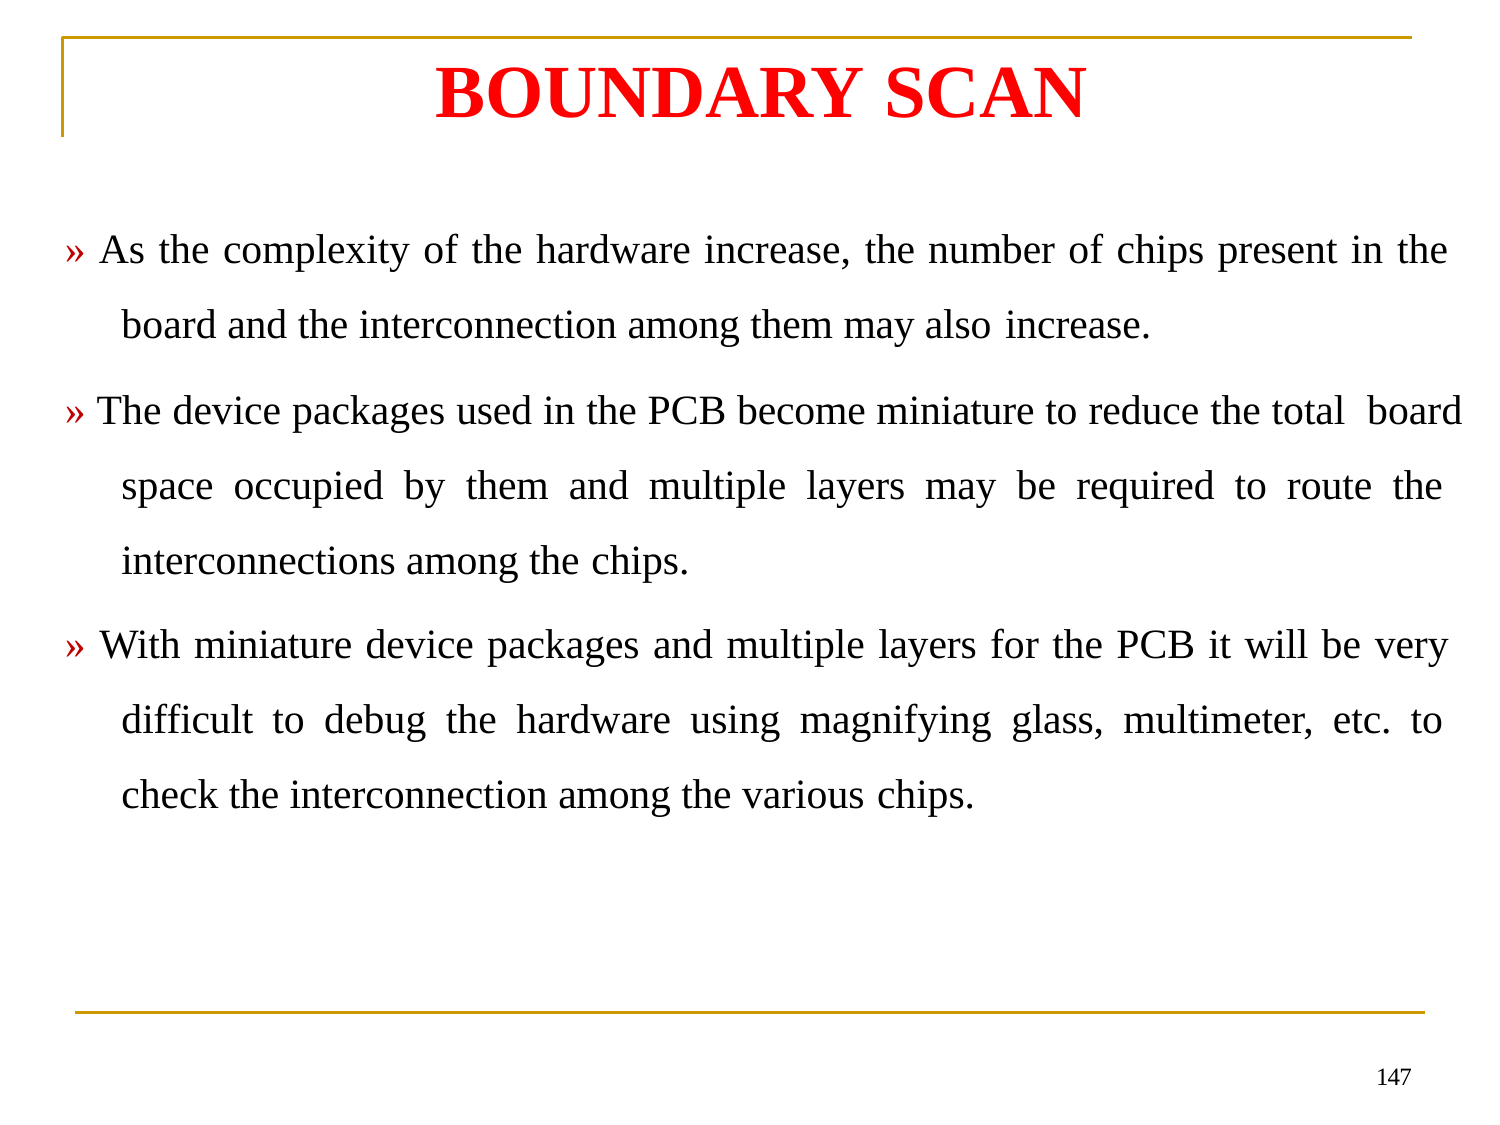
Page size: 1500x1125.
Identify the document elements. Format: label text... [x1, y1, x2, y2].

text_box » As the complexity of the hardware increase, the number of chips present in the board and the interconnection among them may also increase. » The device packages used in the PCB become miniature to reduce the total board space occupied by them and multiple layers may be required to route the interconnections among the chips. » With miniature device packages and multiple layers for the PCB it will be very difficult to debug the hardware using magnifying glass, multimeter, etc. to check the interconnection among the various chips. [62, 195, 1464, 818]
title BOUNDARY SCAN [433, 40, 1093, 195]
text_box 147 [1369, 1061, 1417, 1091]
